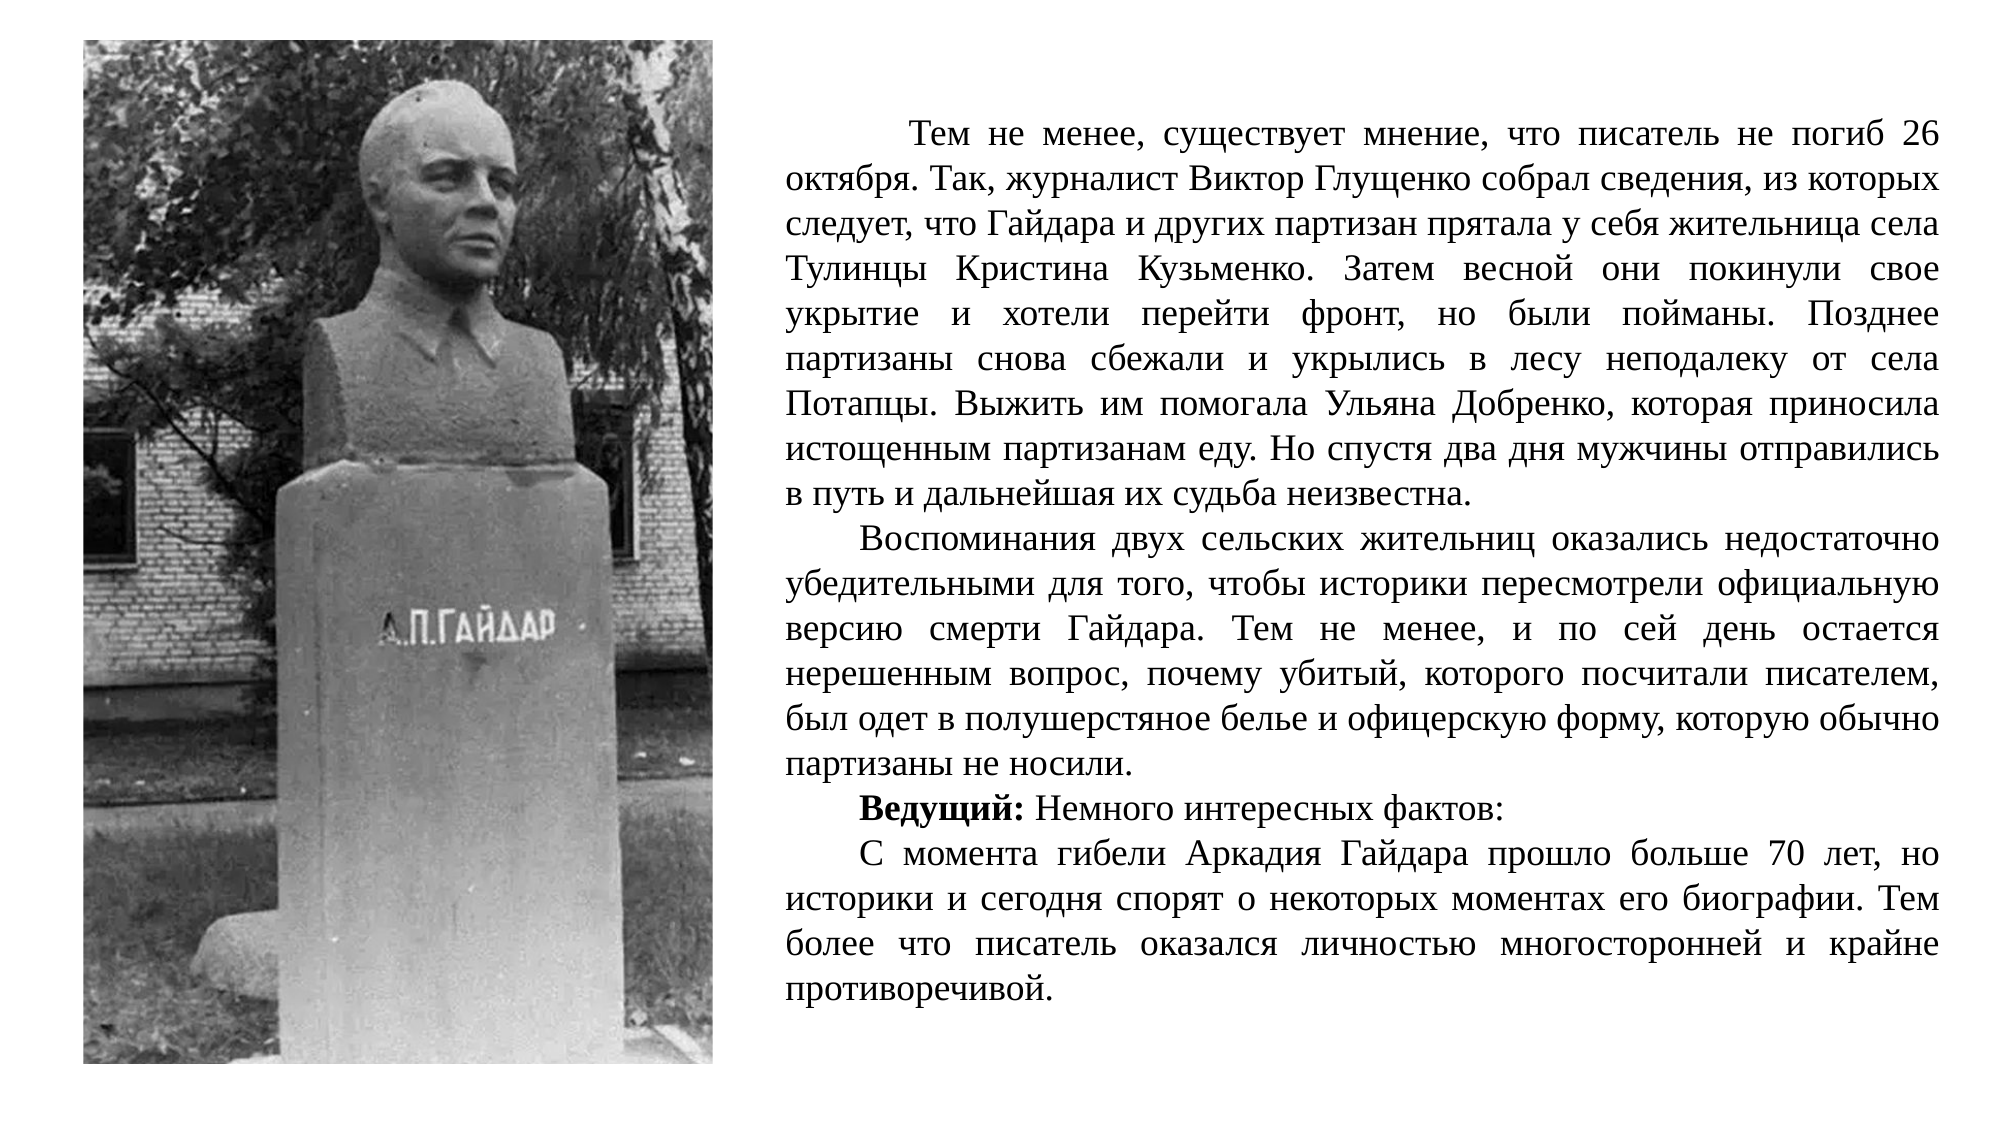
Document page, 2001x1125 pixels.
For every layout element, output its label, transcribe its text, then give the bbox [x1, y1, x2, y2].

text_box Тем не менее, существует мнение, что писатель не погиб 26 октября. Так, журналист Виктор Глущенко собрал сведения, из которых следует, что Гайдара и других партизан прятала у себя жительница села Тулинцы Кристина Кузьменко. Затем весной они покинули свое укрытие и хотели перейти фронт, но были пойманы. Позднее партизаны снова сбежали и укрылись в лесу неподалеку от села Потапцы. Выжить им помогала Ульяна Добренко, которая приносила истощенным партизанам еду. Но спустя два дня мужчины отправились в путь и дальнейшая их судьба неизвестна. Воспоминания двух сельских жительниц оказались недостаточно убедительными для того, чтобы историки пересмотрели официальную версию смерти Гайдара. Тем не менее, и по сей день остается нерешенным вопрос, почему убитый, которого посчитали писателем, был одет в полушерстяное белье и офицерскую форму, которую обычно партизаны не носили. Ведущий: Немного интересных фактов: С момента гибели Аркадия Гайдара прошло больше 70 лет, но историки и сегодня спорят о некоторых моментах его биографии. Тем более что писатель оказался личностью многосторонней и крайне противоречивой. [770, 100, 1956, 1016]
picture [83, 40, 713, 1064]
